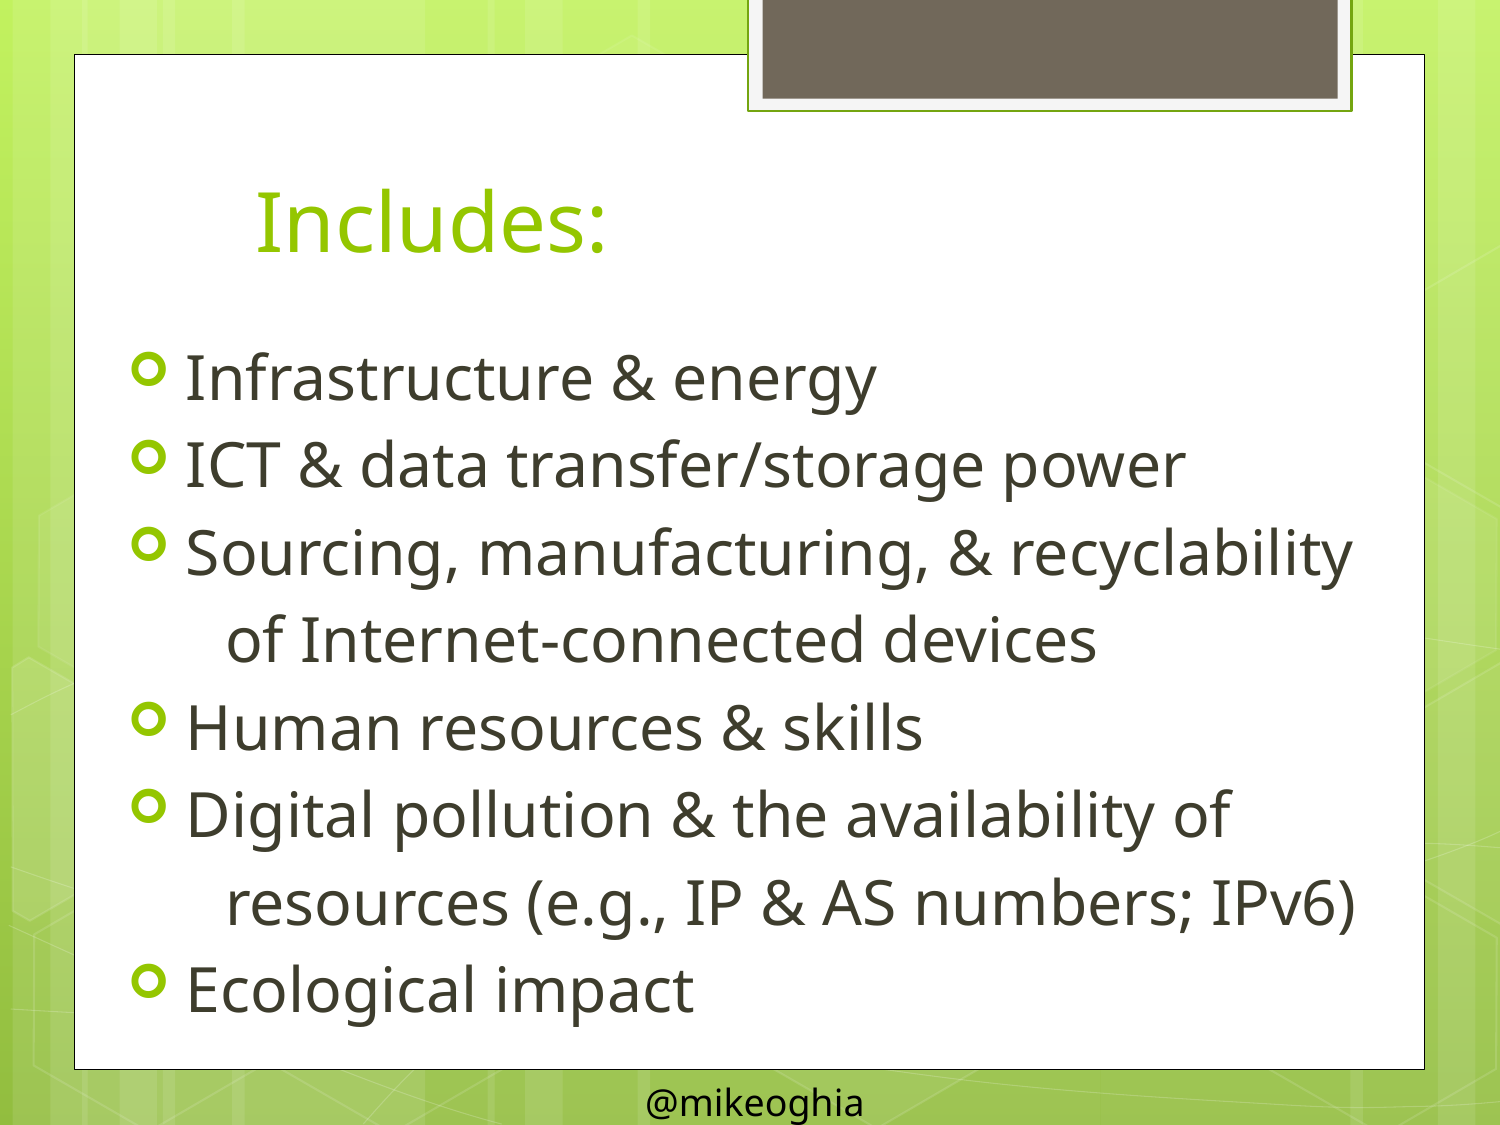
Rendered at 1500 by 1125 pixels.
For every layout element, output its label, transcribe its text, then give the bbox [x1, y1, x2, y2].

list Infrastructure & energy ICT & data transfer/storage power Sourcing, manufacturing, & recyclability of Internet-connected devices Human resources & skills Digital pollution & the availability of resources (e.g., IP & AS numbers; IPv6) Ecological impact [0, 330, 1500, 907]
text_box @mikeoghia [630, 1071, 880, 1125]
title Includes: [240, 89, 959, 277]
